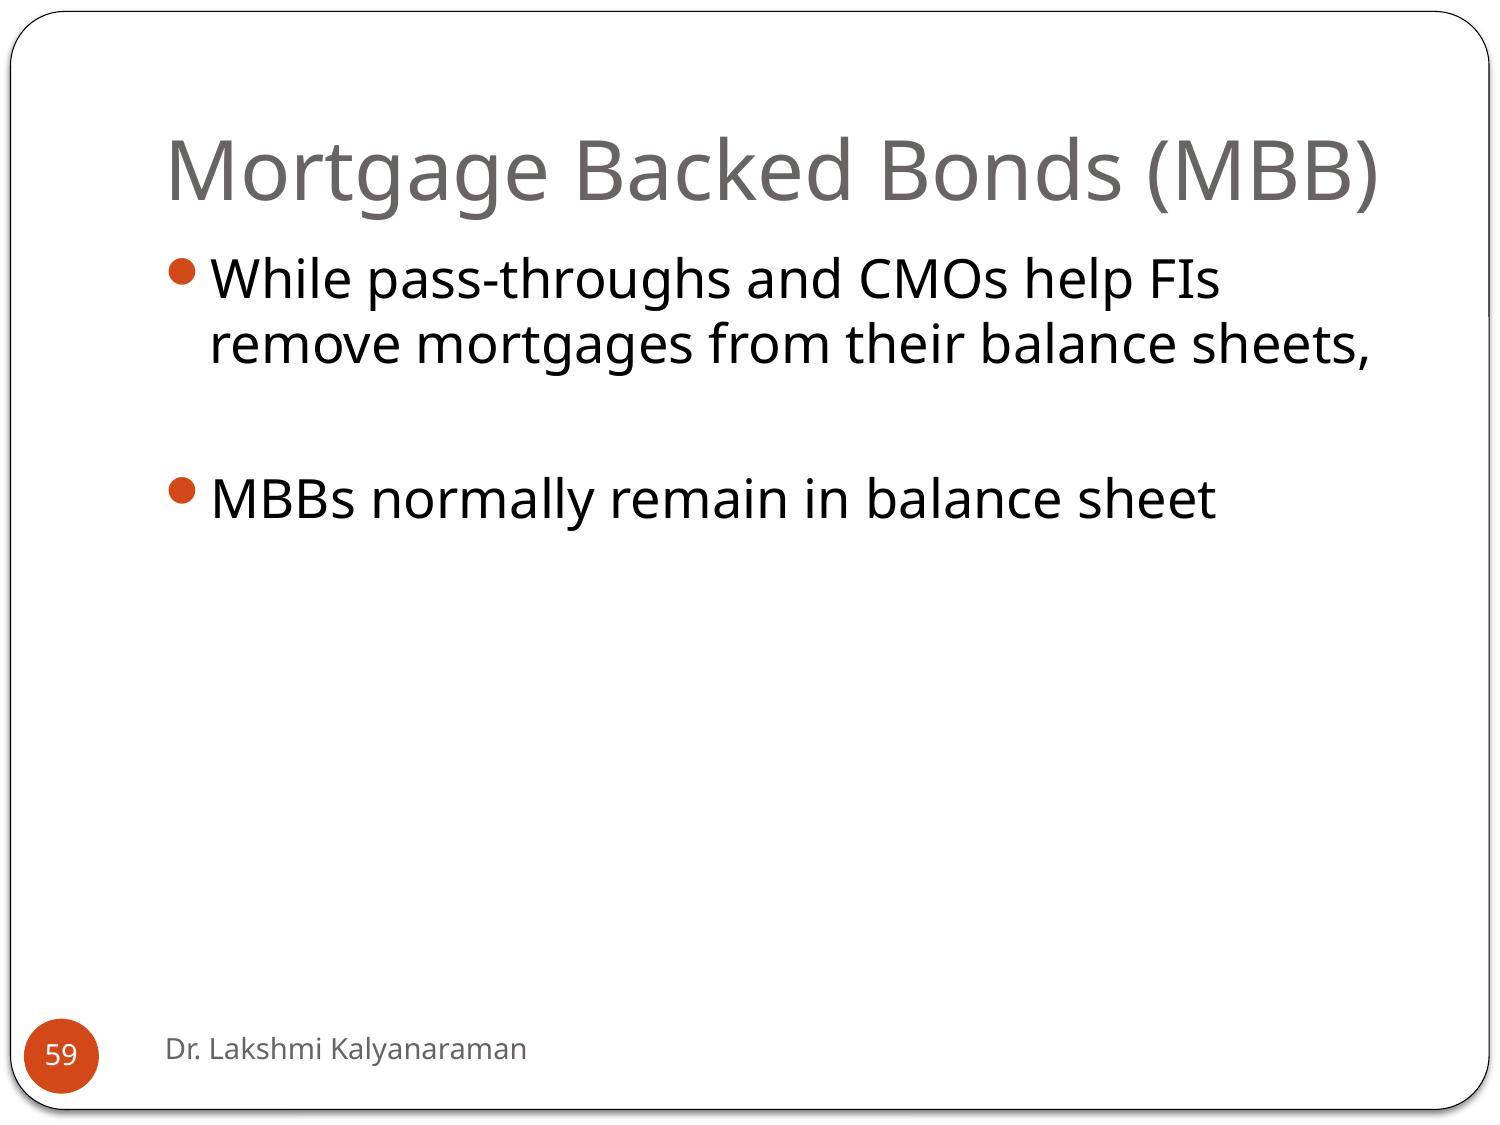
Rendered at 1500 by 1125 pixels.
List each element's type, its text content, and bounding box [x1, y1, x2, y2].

footer Dr. Lakshmi Kalyanaraman [150, 1012, 800, 1088]
slide_number 59 [23, 1018, 99, 1094]
title Mortgage Backed Bonds (MBB) [150, 45, 1425, 233]
list While pass-throughs and CMOs help FIs remove mortgages from their balance sheets, MBBs normally remain in balance sheet [150, 237, 1425, 988]
